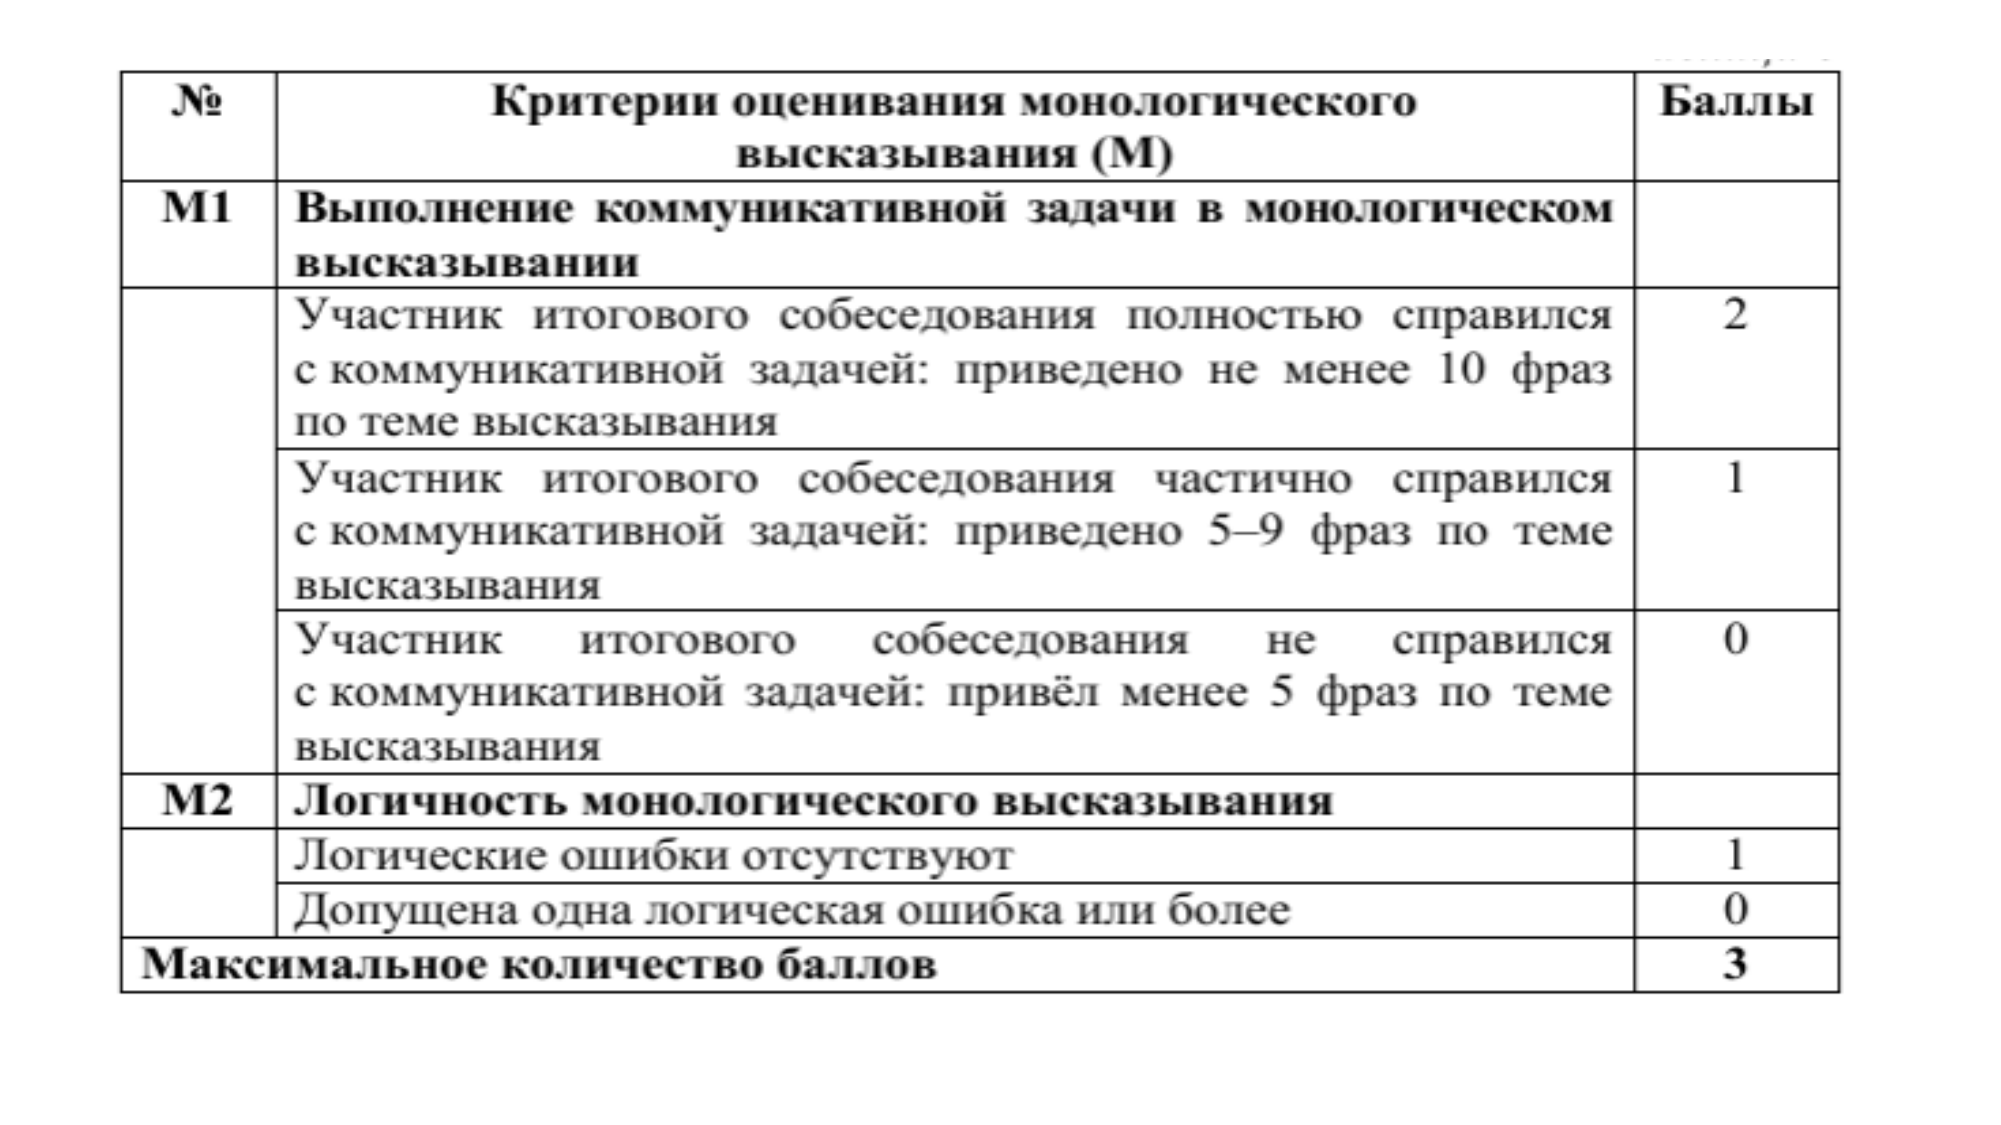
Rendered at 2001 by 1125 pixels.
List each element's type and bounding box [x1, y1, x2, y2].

picture [91, 59, 1863, 1014]
